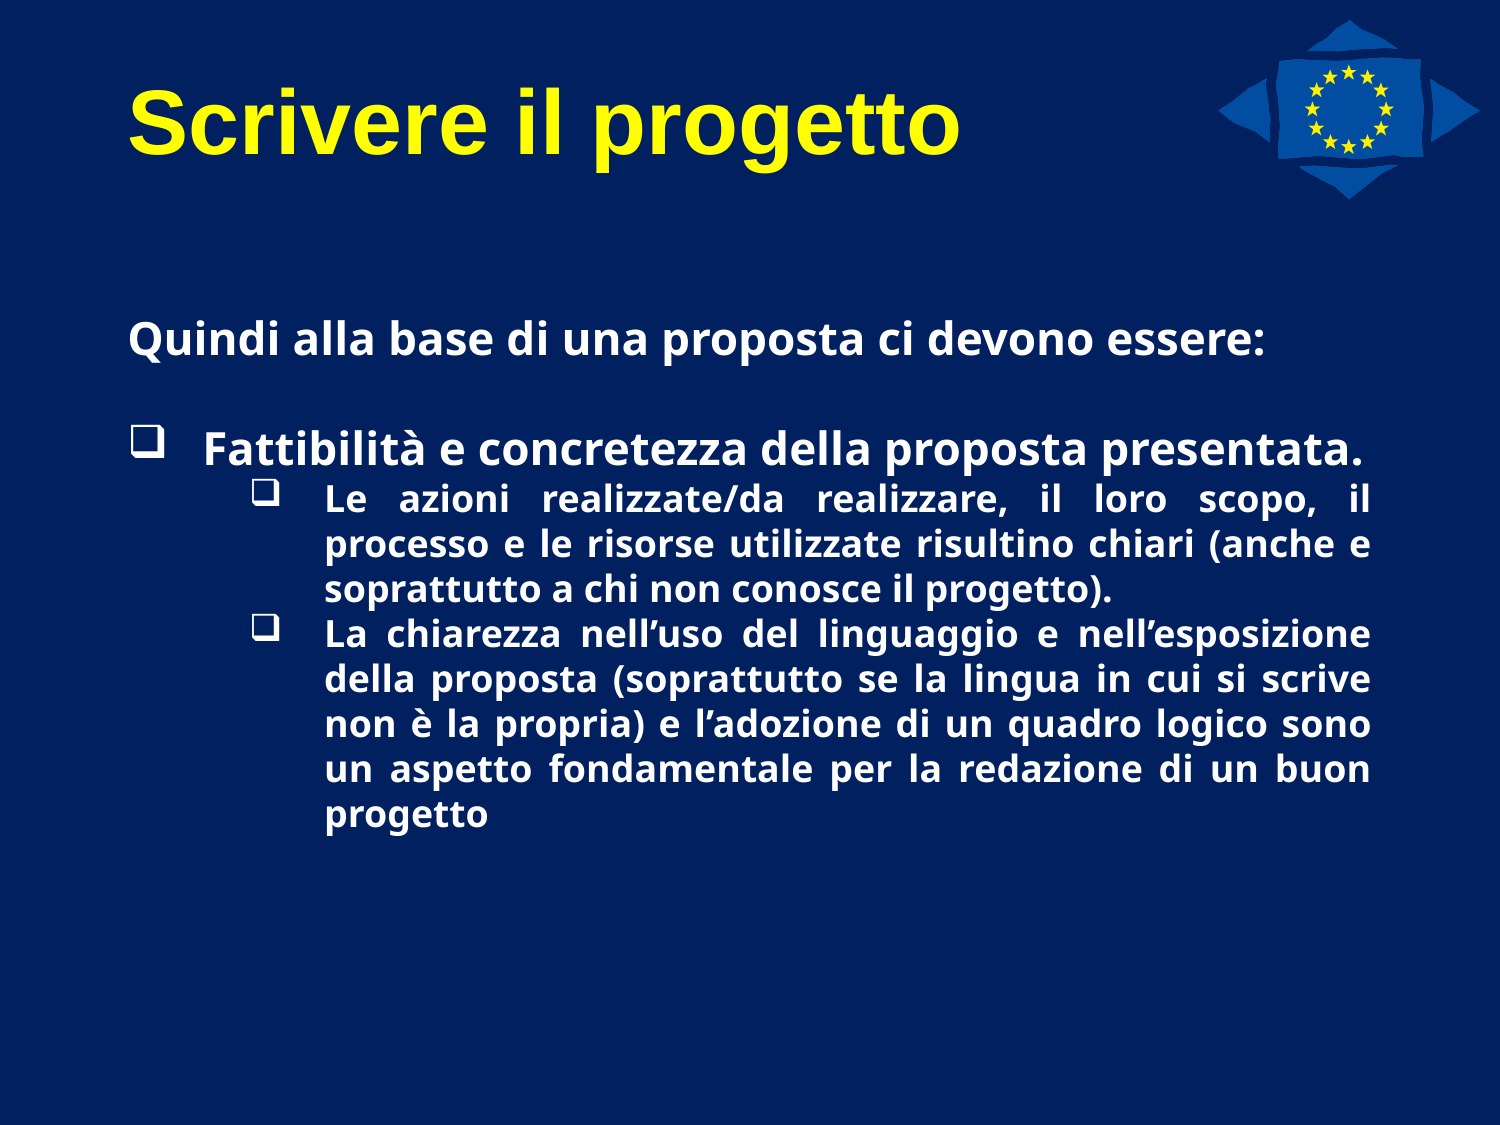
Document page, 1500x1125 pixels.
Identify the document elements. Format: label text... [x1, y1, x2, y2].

picture [1214, 17, 1484, 203]
text_box Quindi alla base di una proposta ci devono essere: Fattibilità e concretezza della proposta presentata. Le azioni realizzate/da realizzare, il loro scopo, il processo e le risorse utilizzate risultino chiari (anche e soprattutto a chi non conosce il progetto). La chiarezza nell’uso del linguaggio e nell’esposizione della proposta (soprattutto se la lingua in cui si scrive non è la propria) e l’adozione di un quadro logico sono un aspetto fondamentale per la redazione di un buon progetto [112, 302, 1388, 843]
text_box Scrivere il progetto [112, 55, 1162, 180]
